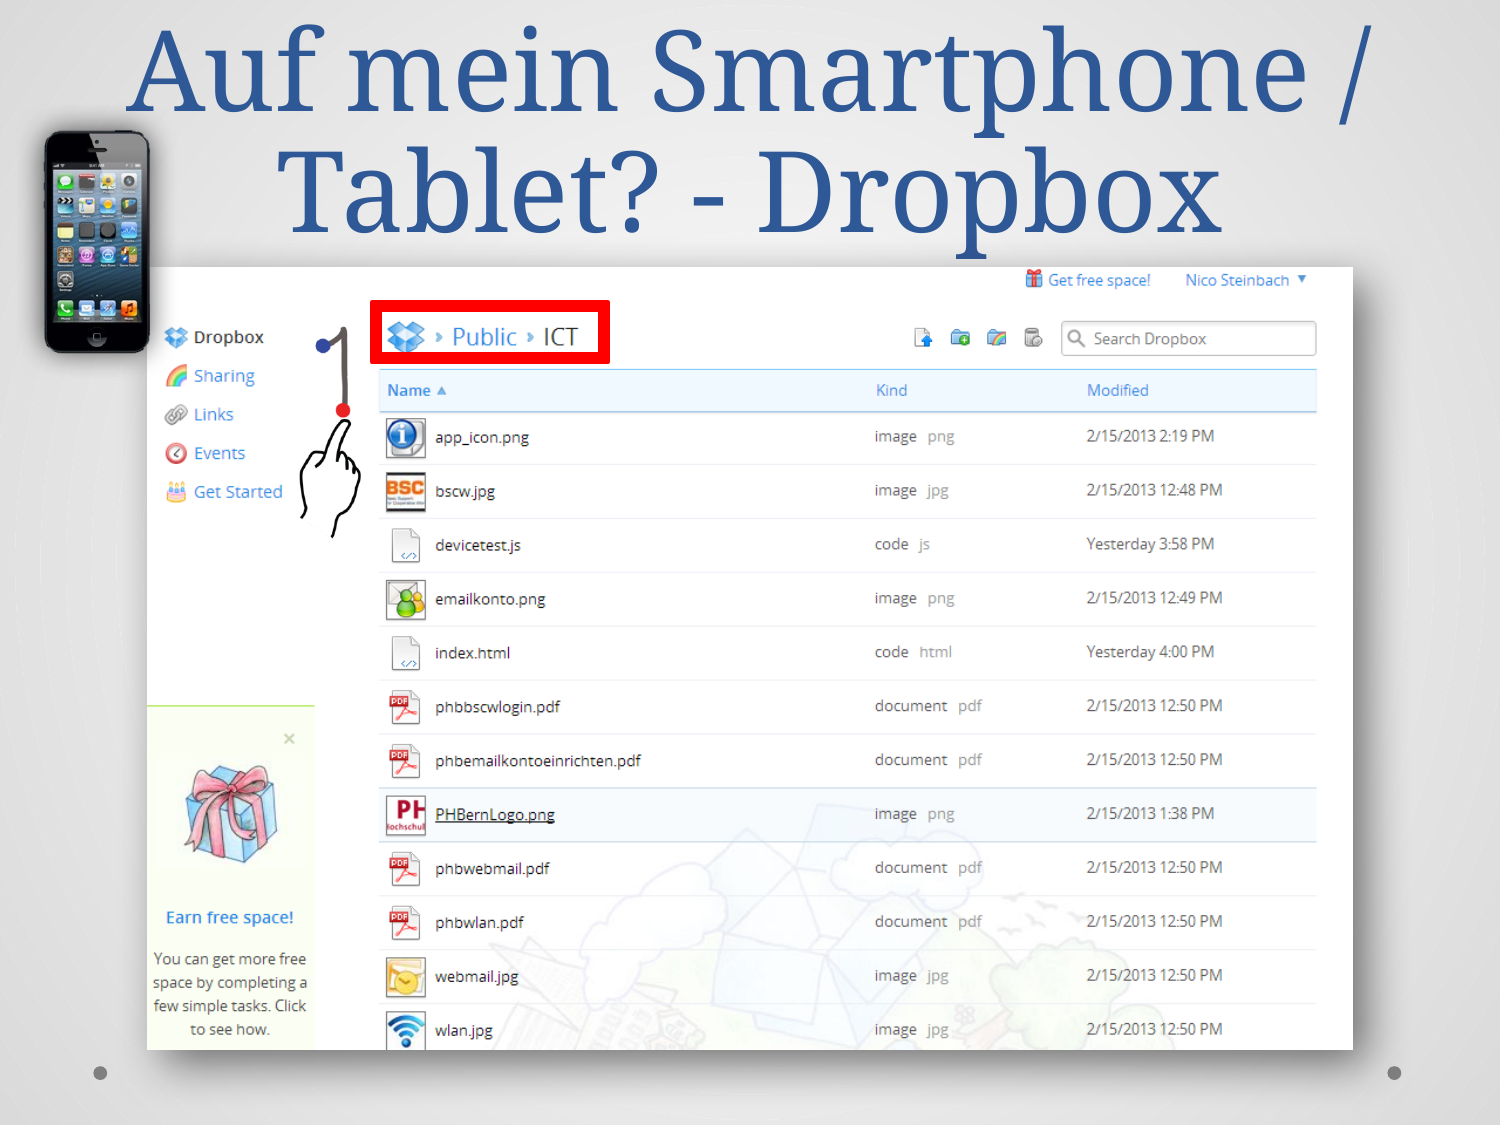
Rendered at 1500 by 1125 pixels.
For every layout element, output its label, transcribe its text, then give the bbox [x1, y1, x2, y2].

picture [0, 119, 1353, 1050]
title Auf mein Smartphone / Tablet? - Dropbox [75, 0, 1425, 263]
